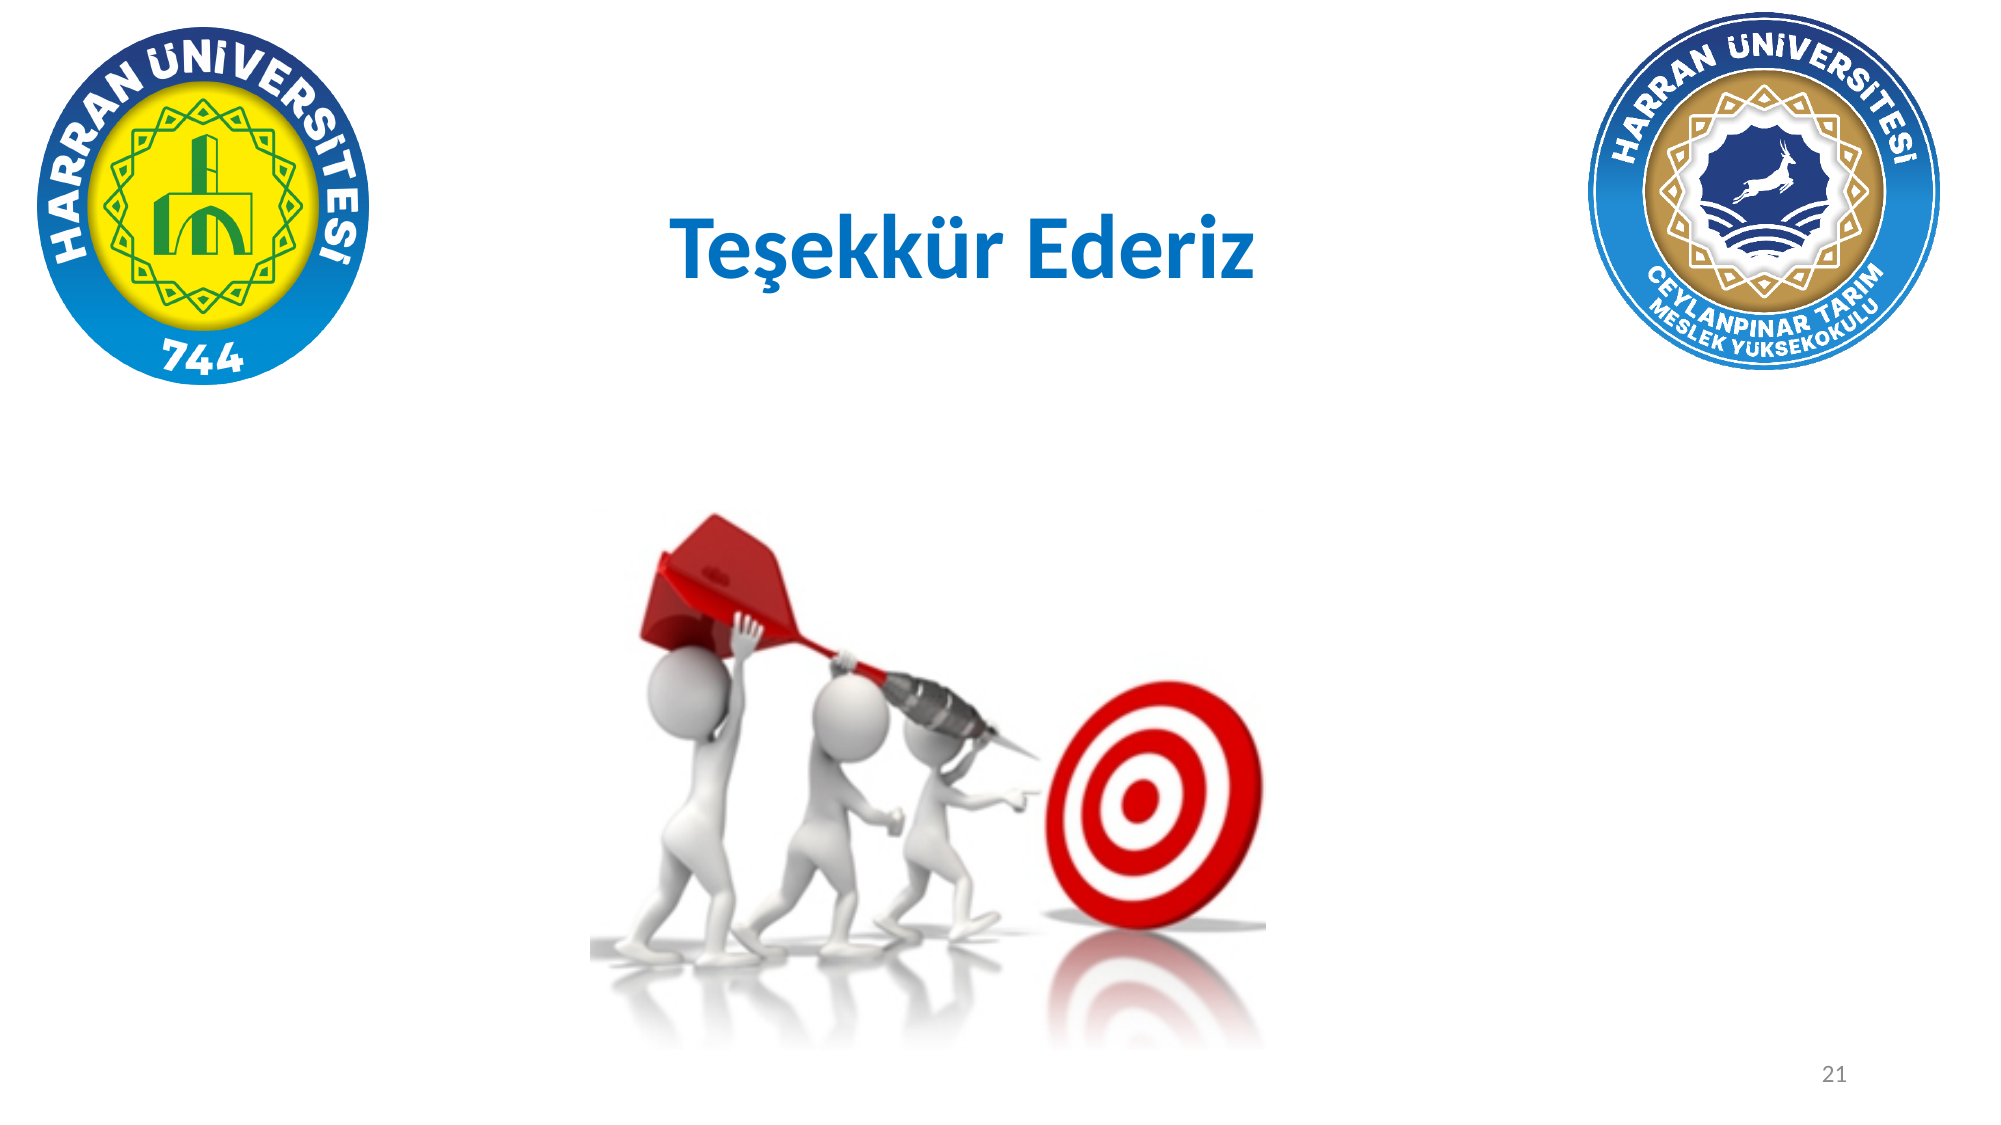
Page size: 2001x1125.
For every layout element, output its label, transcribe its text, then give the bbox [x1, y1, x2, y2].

picture [186, 345, 212, 374]
picture [164, 339, 187, 370]
picture [37, 27, 369, 385]
slide_number 21 [1412, 1042, 1863, 1103]
picture [590, 509, 1266, 1050]
picture [1587, 12, 1940, 370]
list Teşekkür Ederiz [369, 192, 1826, 373]
picture [218, 343, 243, 371]
